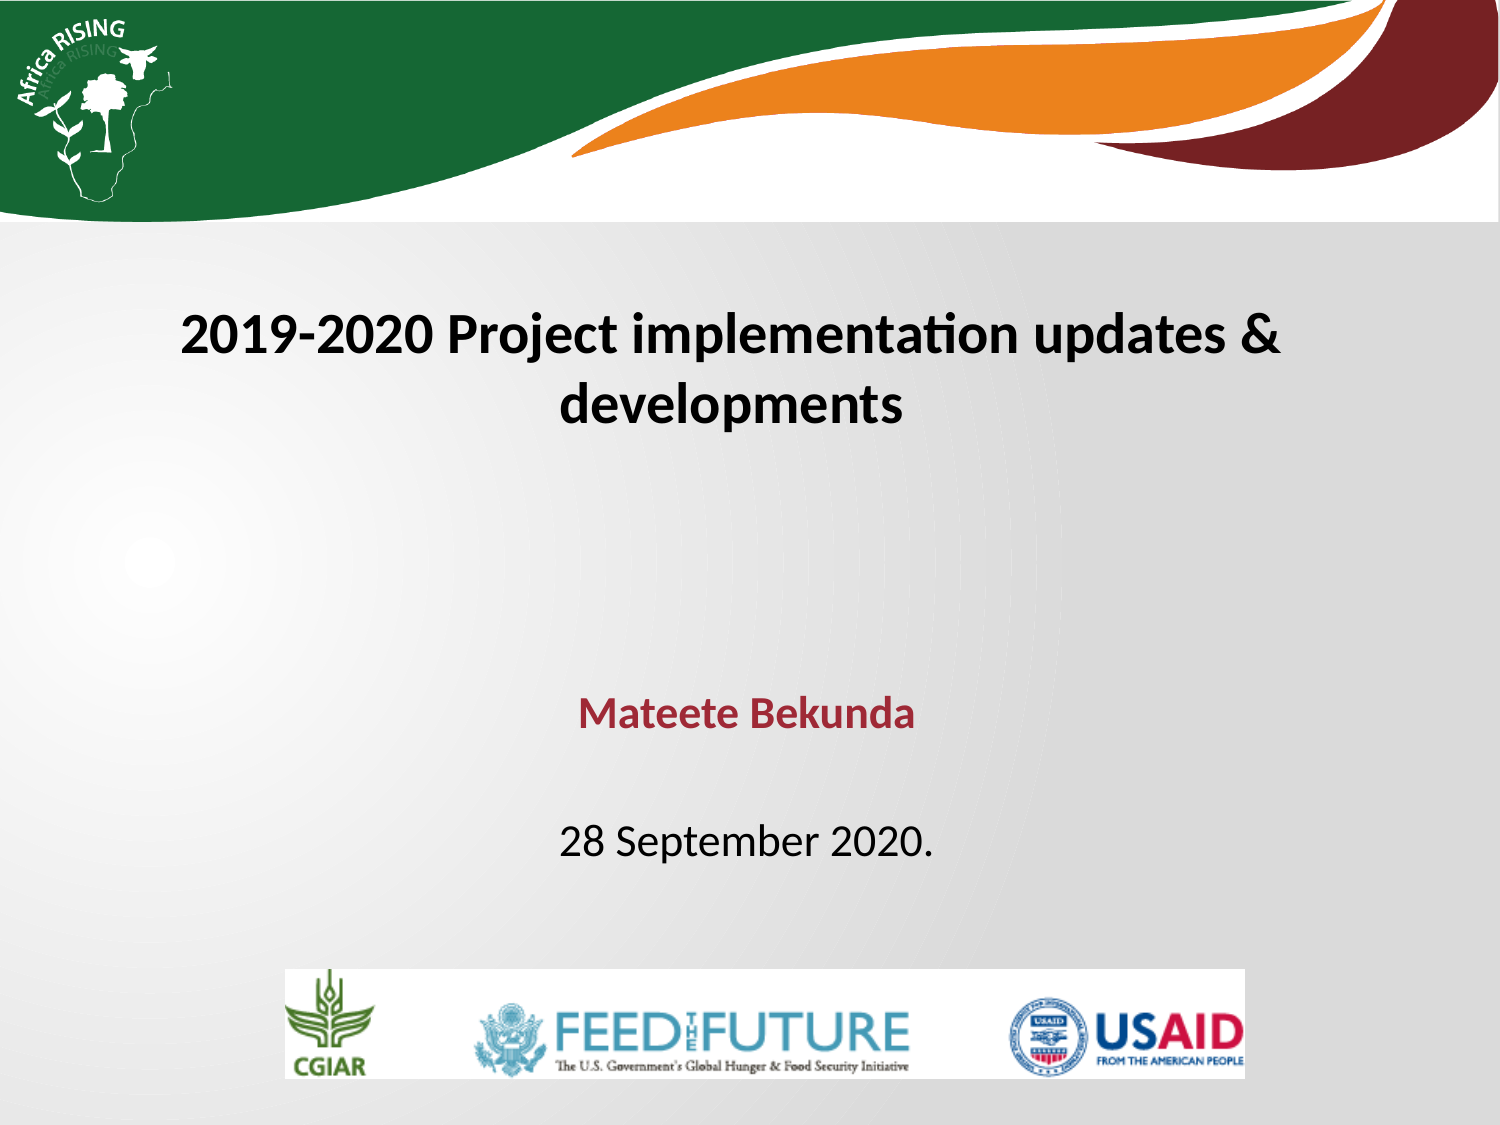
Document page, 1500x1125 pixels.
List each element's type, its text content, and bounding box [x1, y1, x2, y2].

picture [285, 969, 1245, 1079]
list Mateete Bekunda 28 September 2020. [237, 675, 1238, 950]
picture [0, 0, 1499, 222]
list 2019-2020 Project implementation updates & developments [137, 287, 1307, 475]
